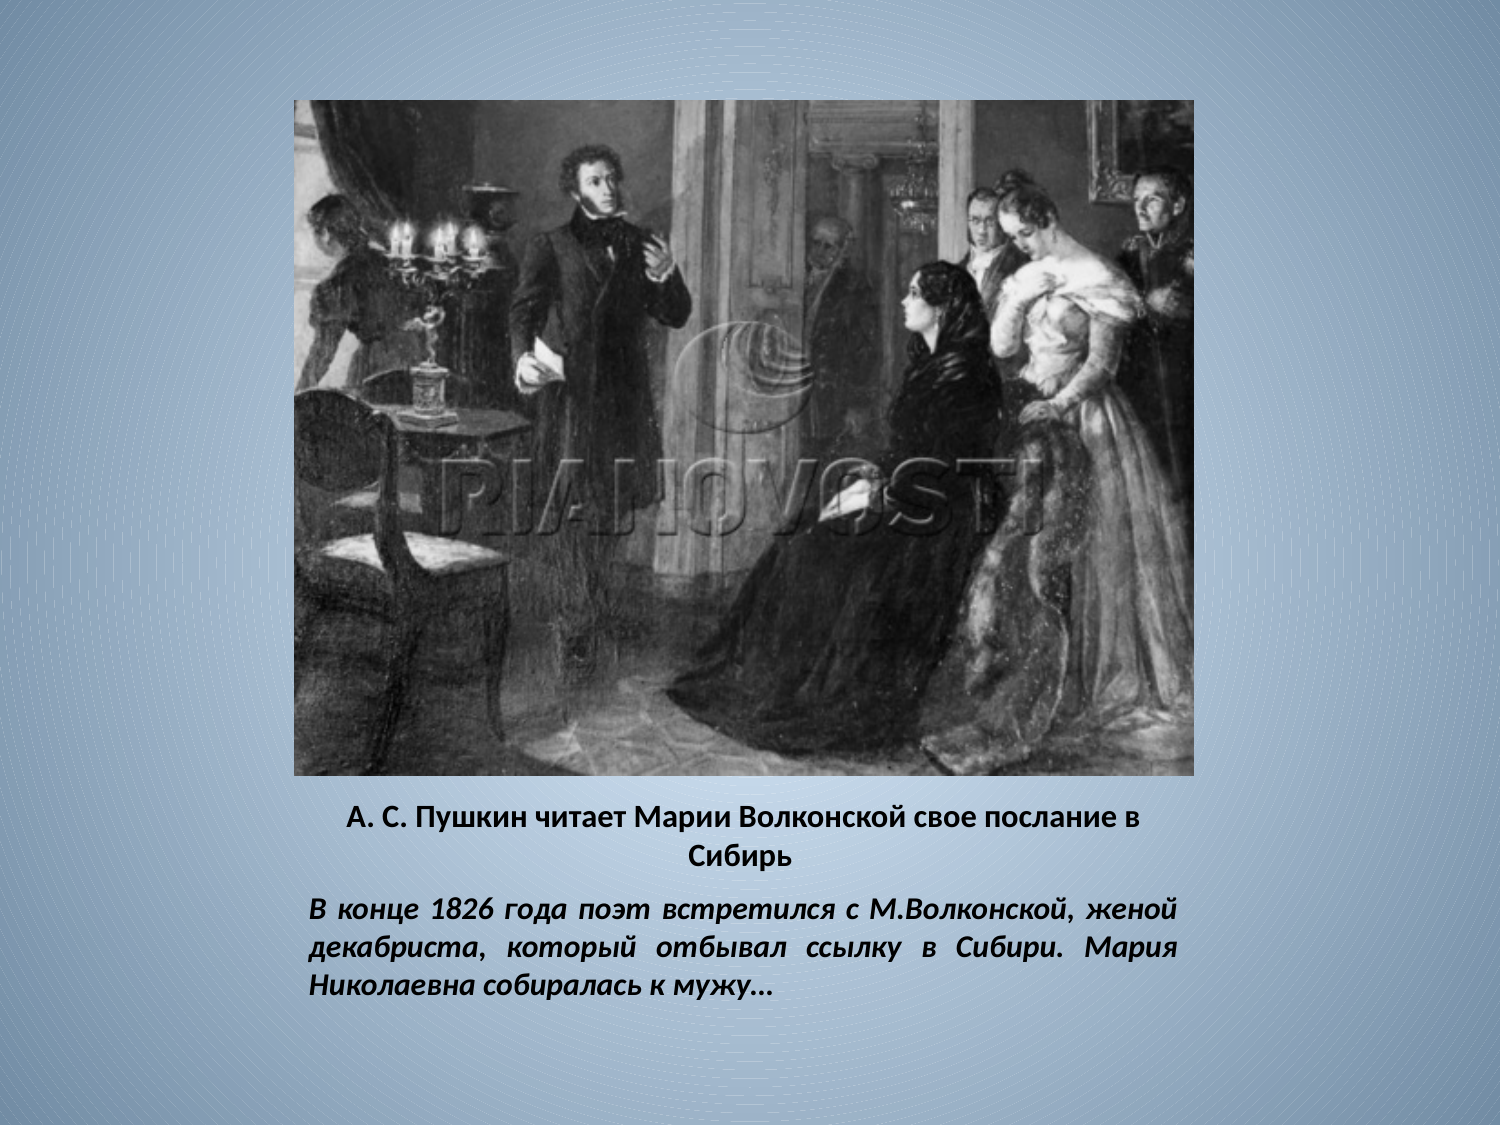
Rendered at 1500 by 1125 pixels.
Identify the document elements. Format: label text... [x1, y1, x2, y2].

picture [293, 100, 1195, 776]
list В конце 1826 года поэт встретился с М.Волконской, женой декабриста, который отбывал ссылку в Сибири. Мария Николаевна собиралась к мужу… [294, 880, 1194, 1013]
title А. С. Пушкин читает Марии Волконской свое послание в Сибирь [294, 787, 1194, 880]
